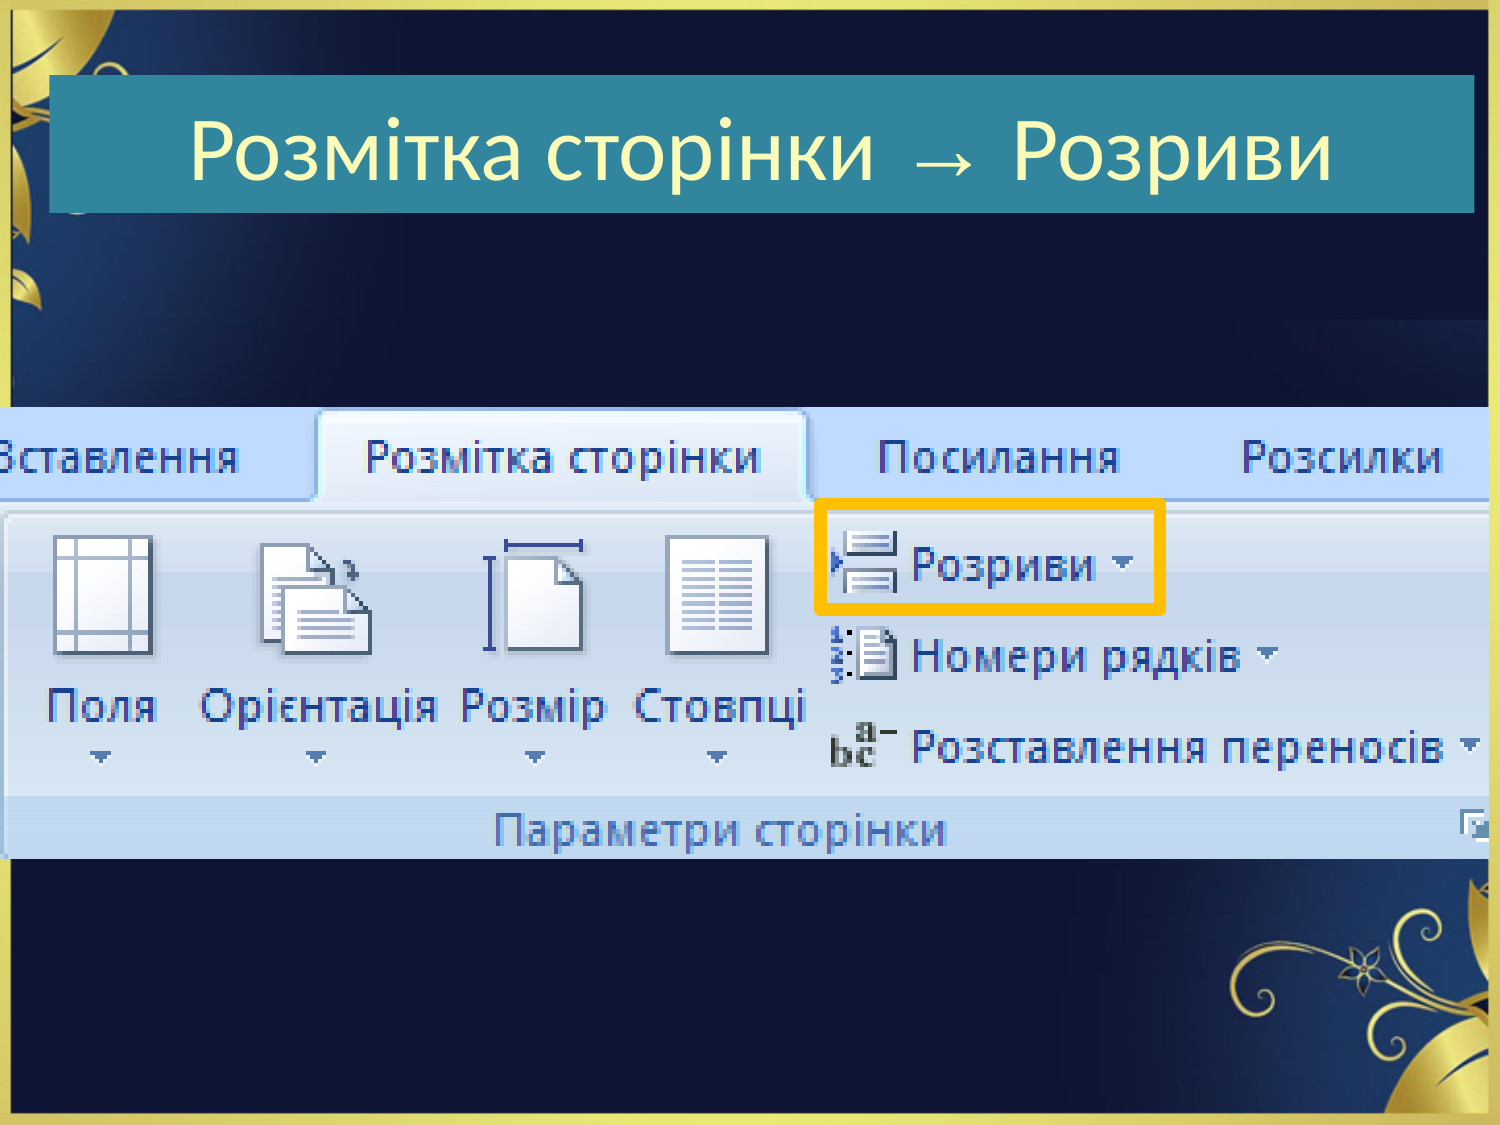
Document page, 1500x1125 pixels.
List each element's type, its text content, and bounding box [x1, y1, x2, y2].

title Розмітка сторінки → Розриви [49, 74, 1475, 214]
picture [0, 0, 1500, 1125]
